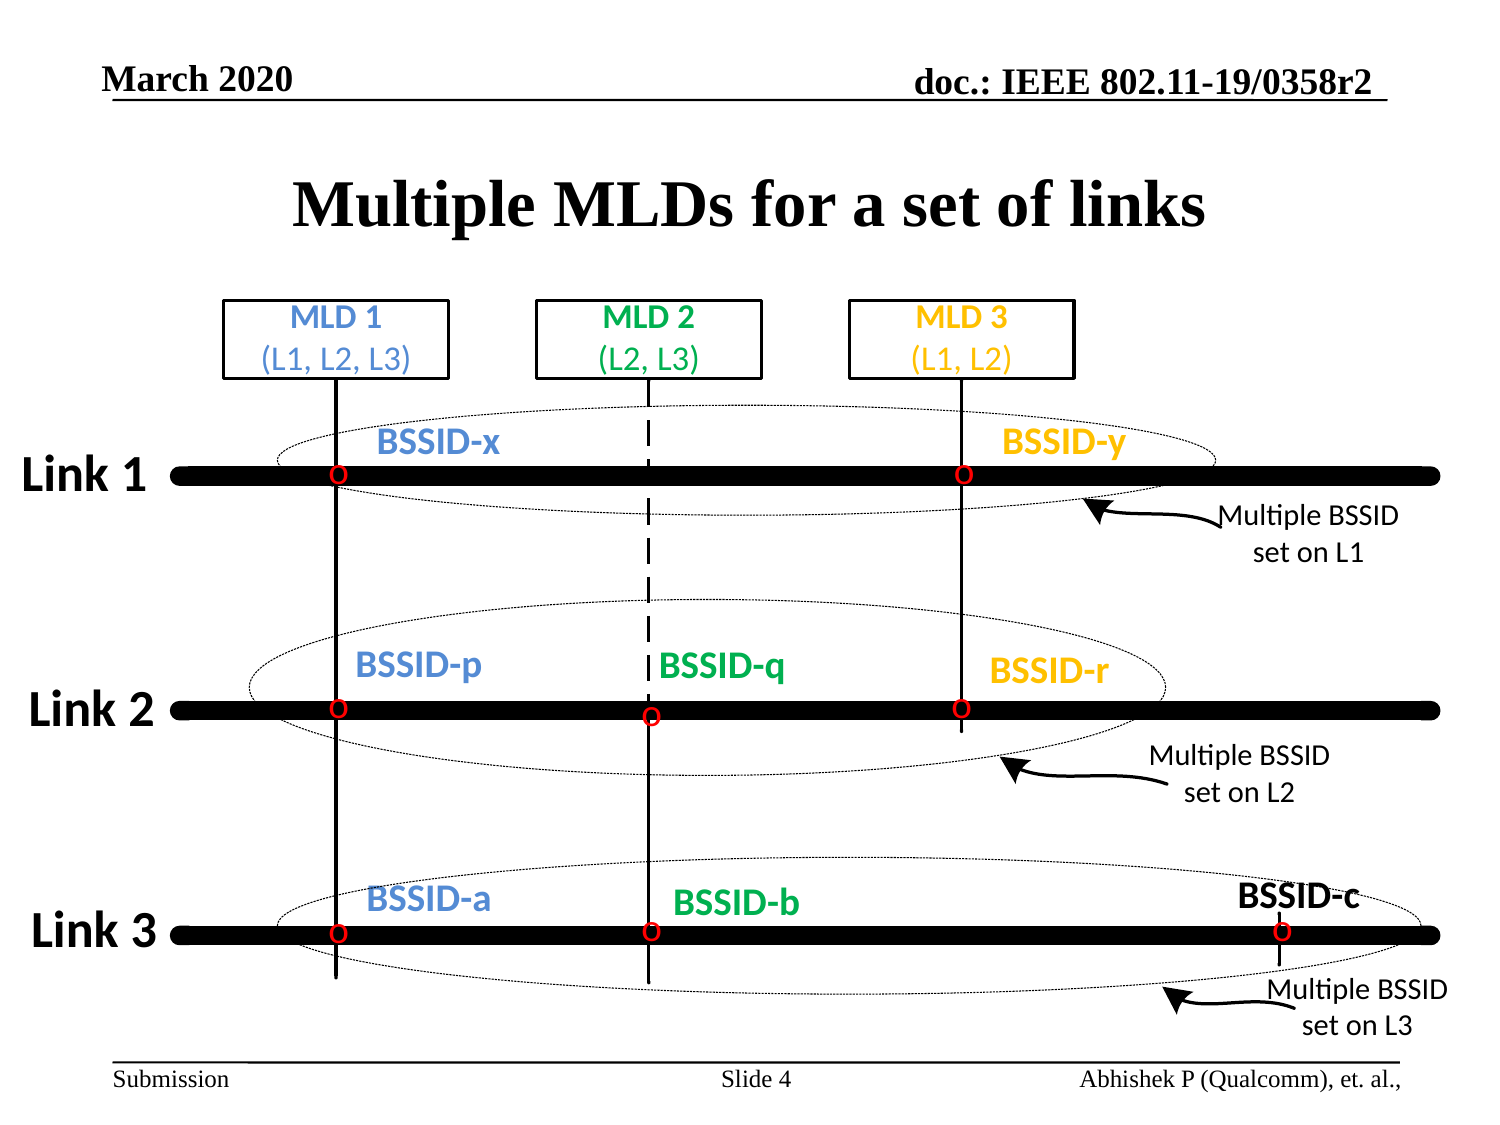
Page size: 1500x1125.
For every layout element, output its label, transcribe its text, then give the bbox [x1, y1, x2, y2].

title Multiple MLDs for a set of links [112, 112, 1388, 285]
slide_number Slide 4 [712, 1061, 801, 1093]
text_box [16, 287, 1461, 1051]
footer Abhishek P (Qualcomm), et. al., [949, 1061, 1402, 1093]
